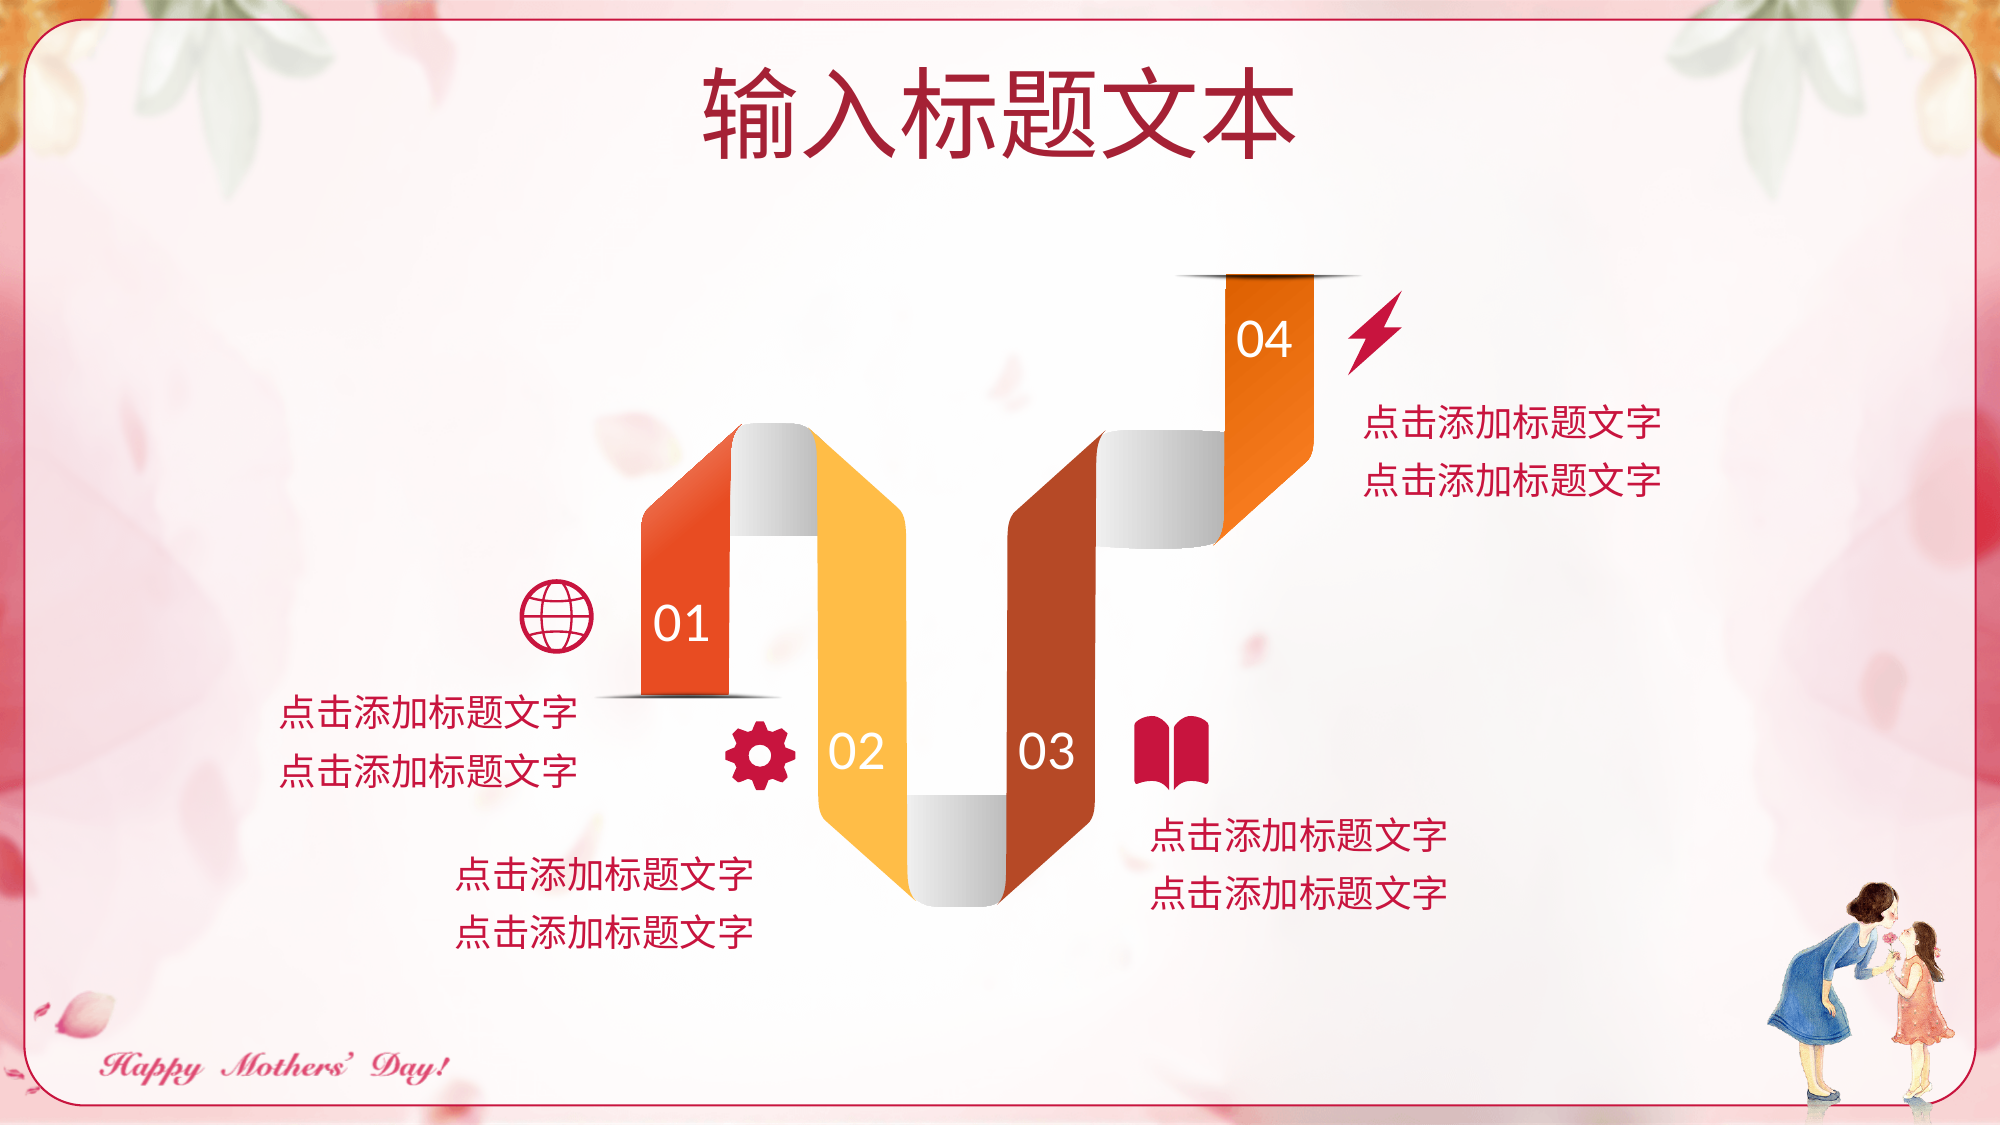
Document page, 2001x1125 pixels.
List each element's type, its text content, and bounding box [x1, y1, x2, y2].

text_box [1213, 386, 1314, 546]
text_box [1173, 715, 1209, 791]
text_box 点击添加标题文字 点击添加标题文字 [439, 830, 839, 997]
picture [0, 0, 2000, 1125]
text_box [1347, 307, 1402, 376]
text_box 输入标题文本 [685, 44, 1315, 180]
text_box [730, 423, 817, 536]
text_box 04 [1221, 307, 1326, 386]
text_box 03 [1003, 697, 1109, 798]
text_box 02 [814, 697, 919, 798]
text_box 点击添加标题文字 点击添加标题文字 [1347, 377, 1747, 544]
text_box 01 [639, 568, 744, 666]
text_box [818, 798, 917, 902]
text_box [1096, 430, 1224, 549]
text_box [1006, 430, 1106, 697]
text_box [725, 721, 796, 791]
text_box [825, 315, 937, 874]
text_box [807, 426, 907, 697]
text_box [641, 424, 742, 568]
text_box [519, 579, 594, 654]
text_box [908, 794, 1006, 908]
text_box 点击添加标题文字 点击添加标题文字 [194, 668, 594, 835]
text_box 点击添加标题文字 点击添加标题文字 [1134, 791, 1533, 958]
text_box [997, 798, 1095, 905]
text_box [1134, 715, 1170, 791]
